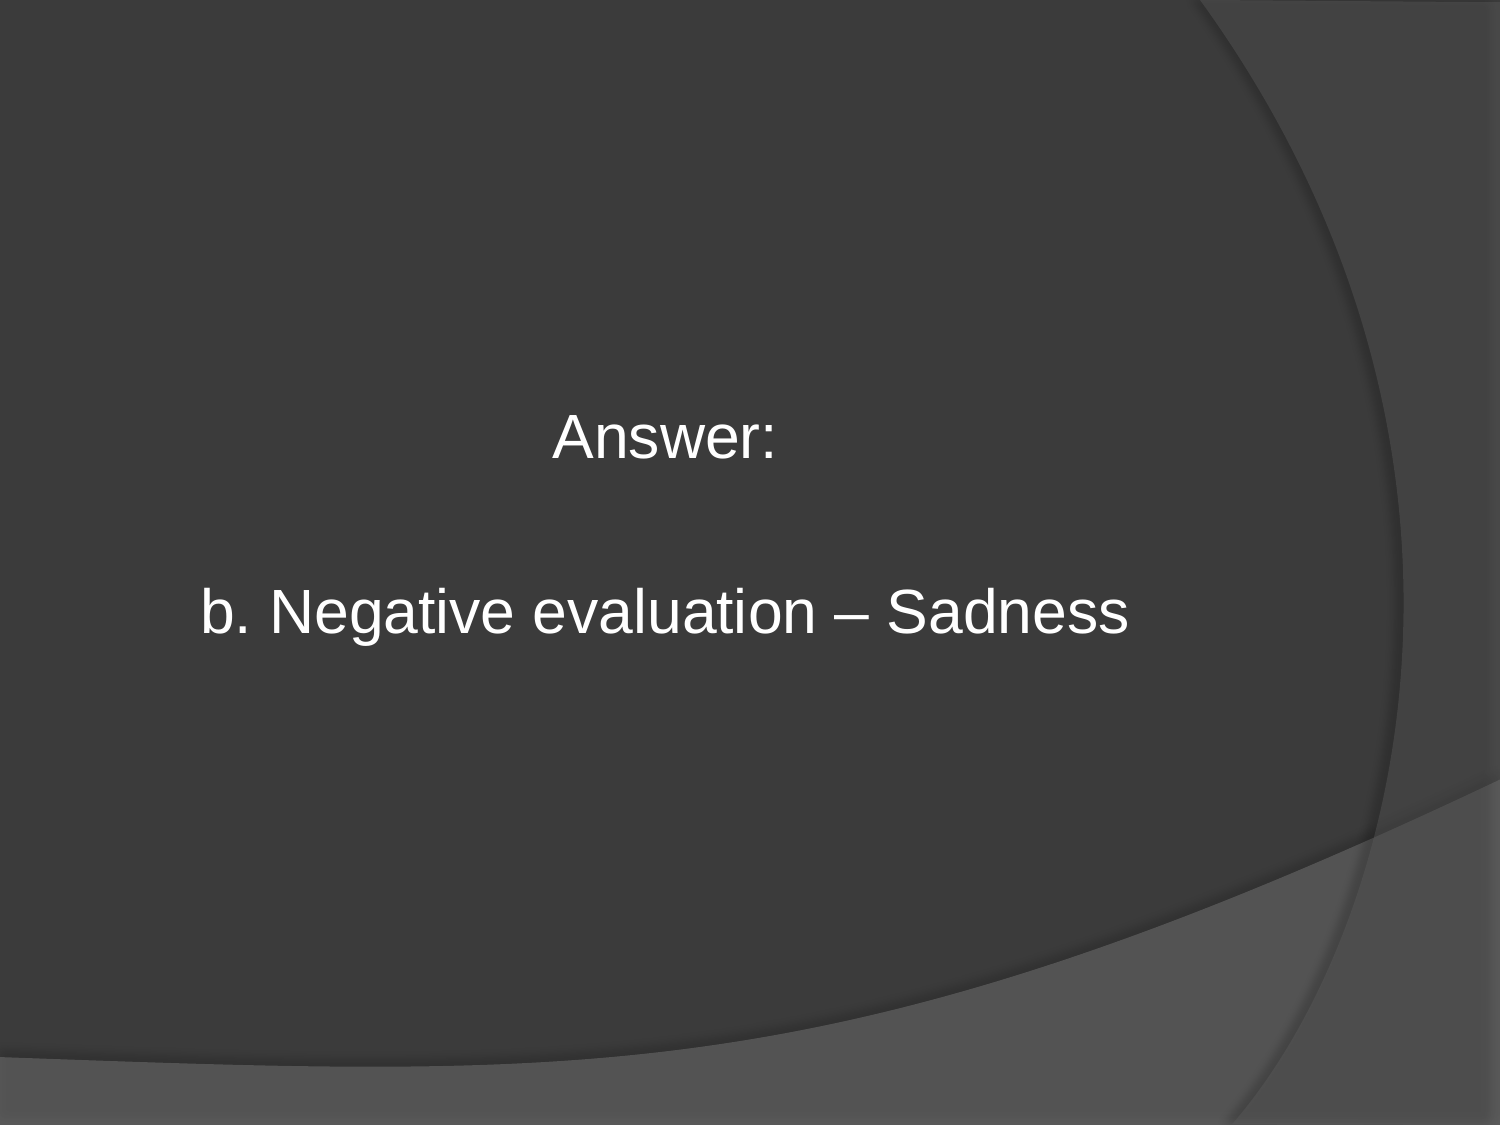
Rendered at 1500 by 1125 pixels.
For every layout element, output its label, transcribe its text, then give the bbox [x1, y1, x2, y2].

list Answer: b. Negative evaluation – Sadness [50, 149, 1275, 893]
